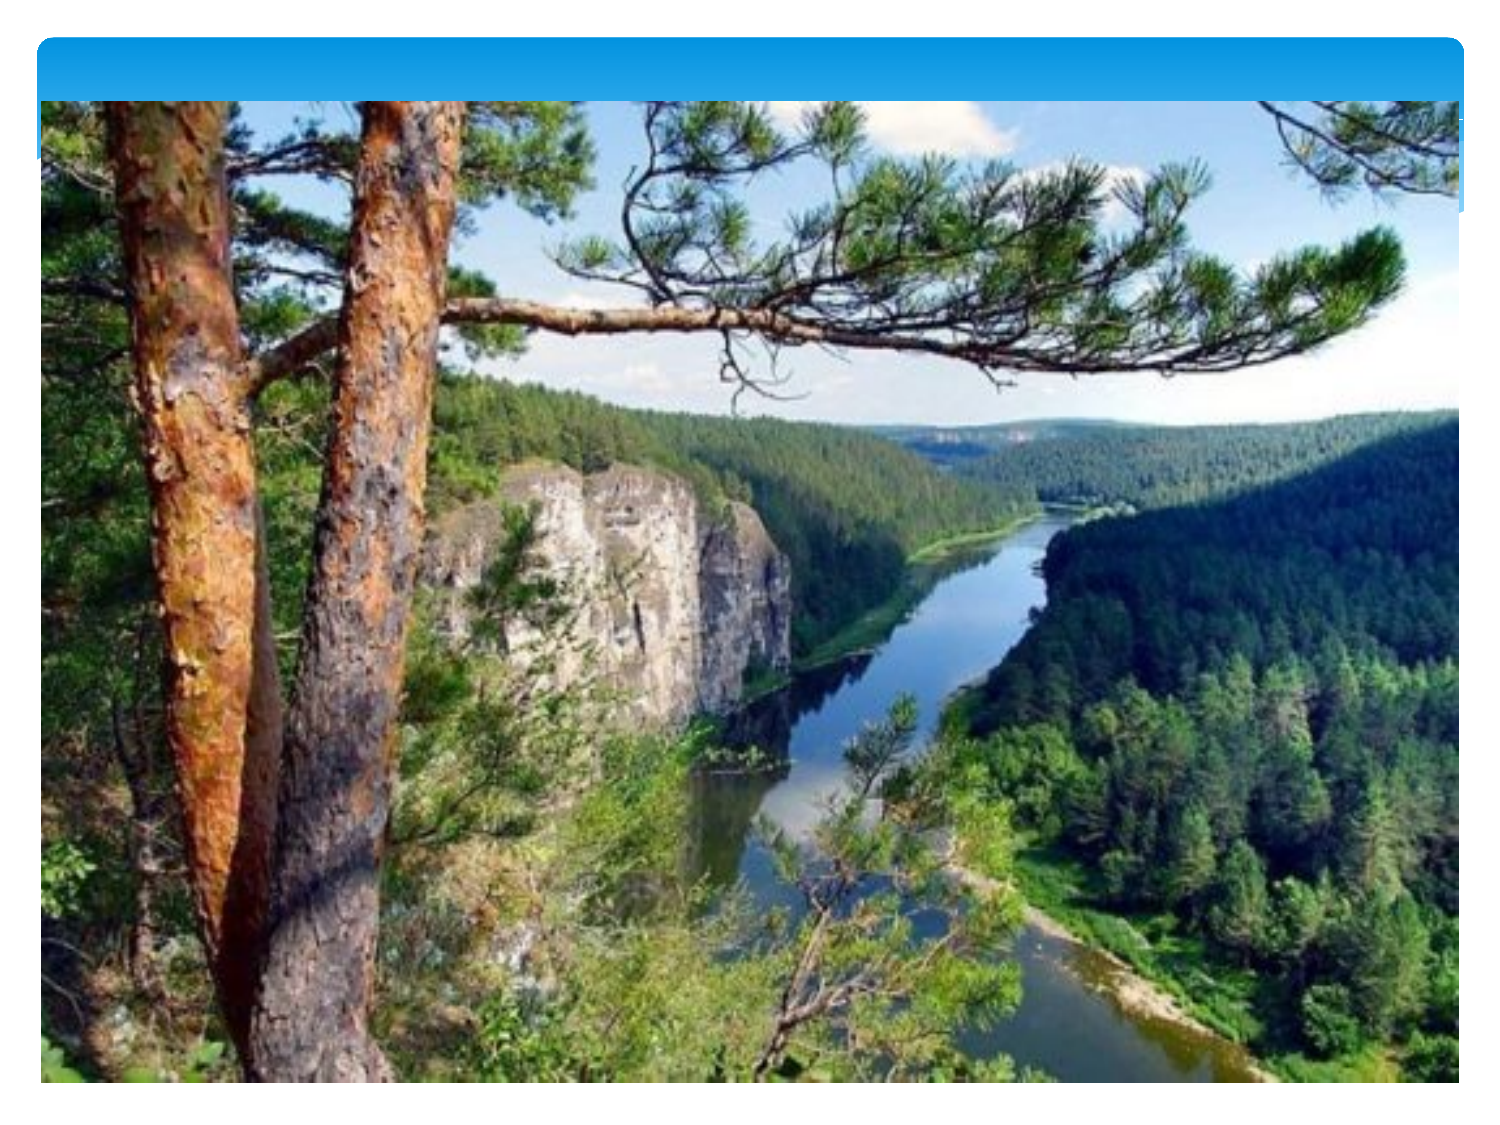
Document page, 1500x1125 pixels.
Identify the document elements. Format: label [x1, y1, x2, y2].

picture [41, 101, 1459, 1083]
